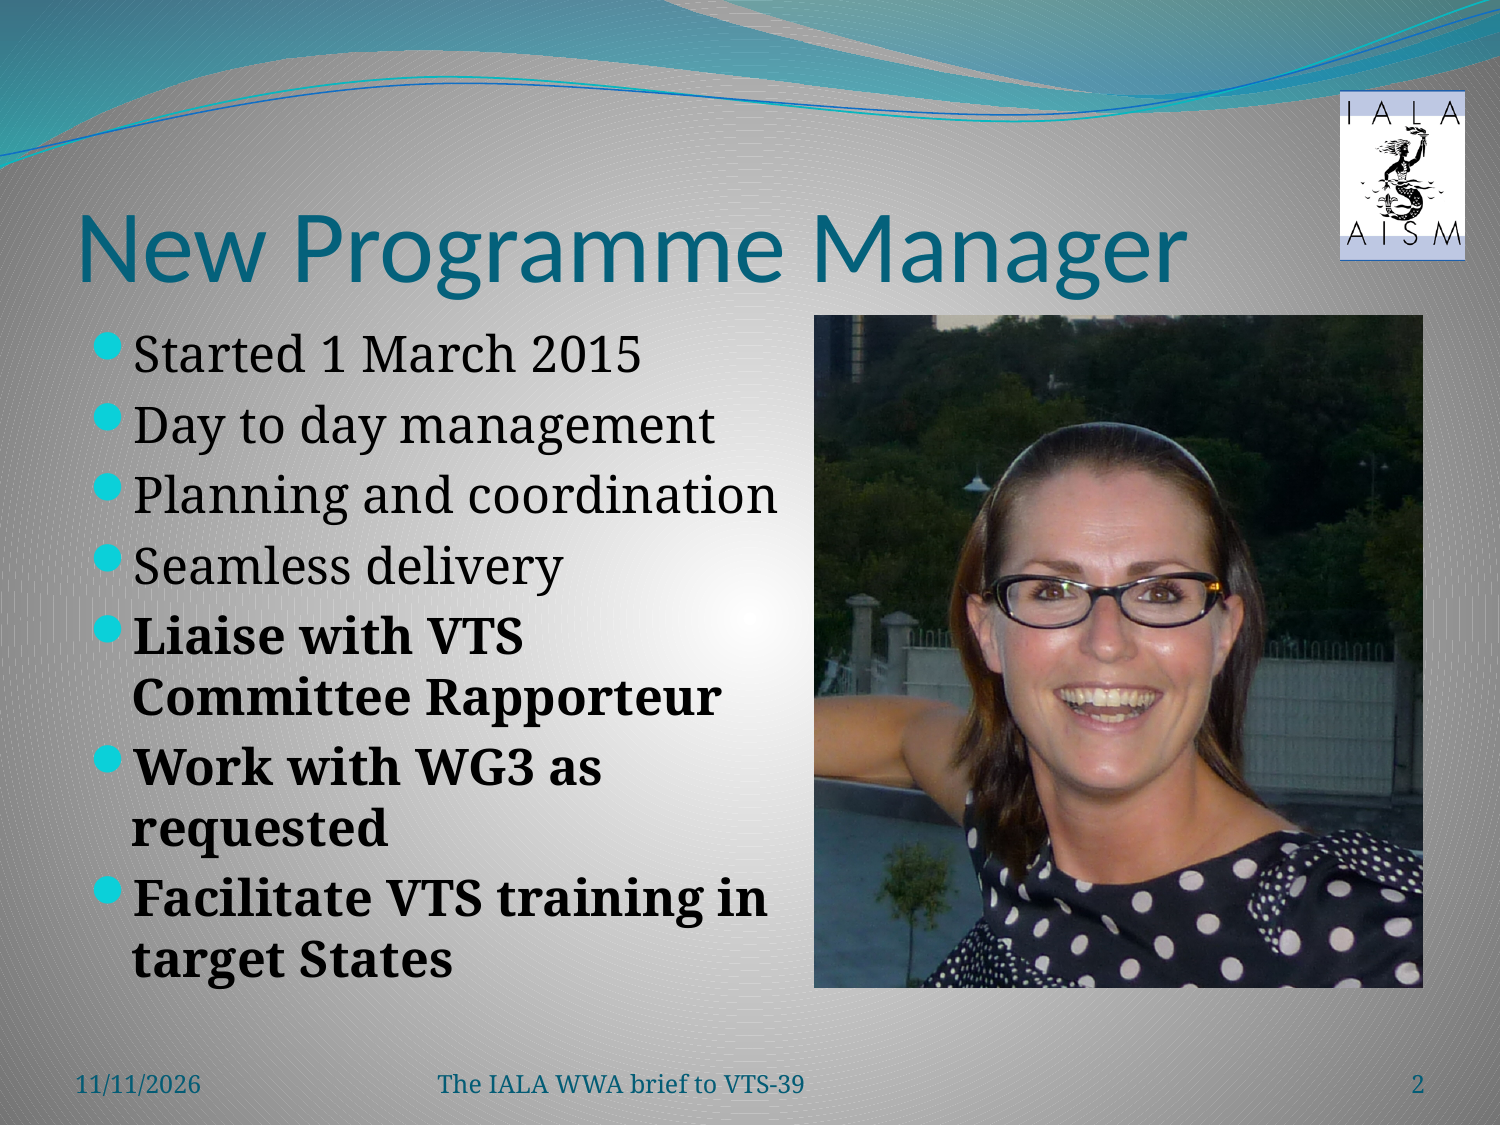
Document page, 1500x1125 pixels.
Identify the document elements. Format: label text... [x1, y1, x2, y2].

title New Programme Manager [75, 115, 1425, 303]
footer The IALA WWA brief to VTS-39 [437, 1042, 988, 1103]
list Started 1 March 2015 Day to day management Planning and coordination Seamless delivery Liaise with VTS Committee Rapporteur Work with WG3 as requested Facilitate VTS training in target States [75, 314, 798, 1043]
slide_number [75, 1042, 425, 1103]
picture [1340, 90, 1465, 261]
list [813, 314, 1424, 988]
slide_number 2 [1299, 1042, 1425, 1103]
